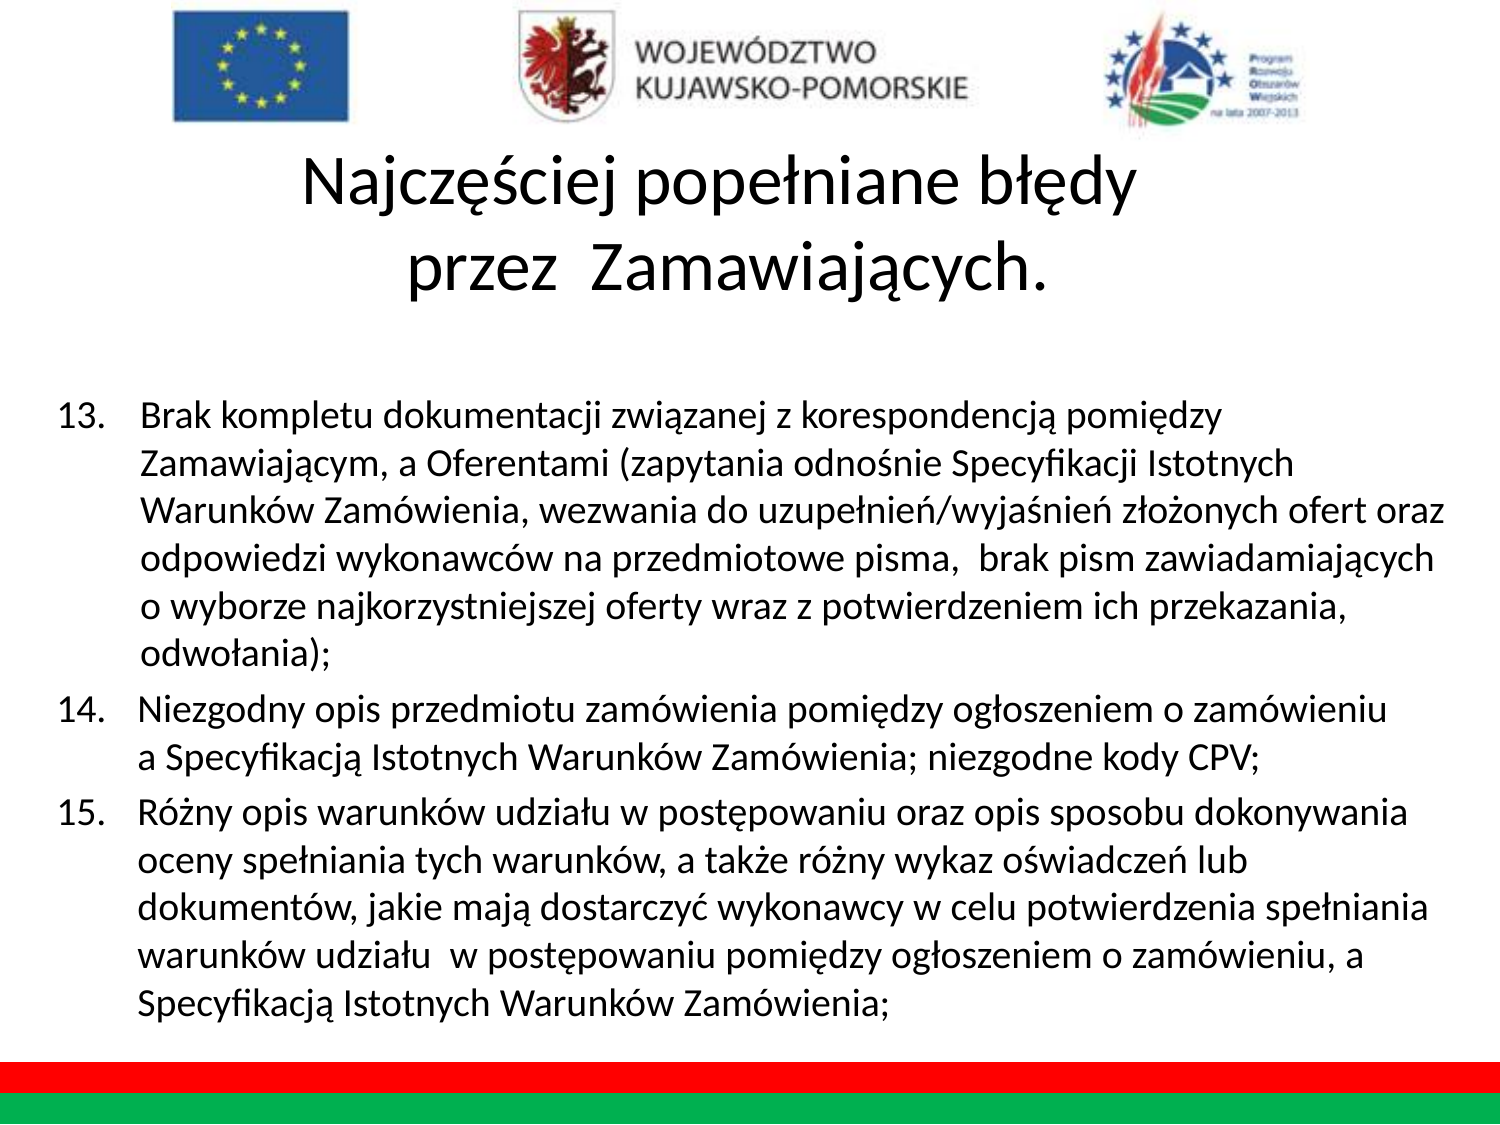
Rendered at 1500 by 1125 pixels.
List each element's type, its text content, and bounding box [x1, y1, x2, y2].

title Najczęściej popełniane błędy przez Zamawiających. [53, 125, 1404, 313]
picture [171, 0, 1310, 125]
list Brak kompletu dokumentacji związanej z korespondencją pomiędzy Zamawiającym, a Oferentami (zapytania odnośnie Specyfikacji Istotnych Warunków Zamówienia, wezwania do uzupełnień/wyjaśnień złożonych ofert oraz odpowiedzi wykonawców na przedmiotowe pisma, brak pism zawiadamiających o wyborze najkorzystniejszej oferty wraz z potwierdzeniem ich przekazania, odwołania); Niezgodny opis przedmiotu zamówienia pomiędzy ogłoszeniem o zamówieniu a Specyfikacją Istotnych Warunków Zamówienia; niezgodne kody CPV; Różny opis warunków udziału w postępowaniu oraz opis sposobu dokonywania oceny spełniania tych warunków, a także różny wykaz oświadczeń lub dokumentów, jakie mają dostarczyć wykonawcy w celu potwierdzenia spełniania warunków udziału w postępowaniu pomiędzy ogłoszeniem o zamówieniu, a Specyfikacją Istotnych Warunków Zamówienia; [41, 331, 1468, 1055]
